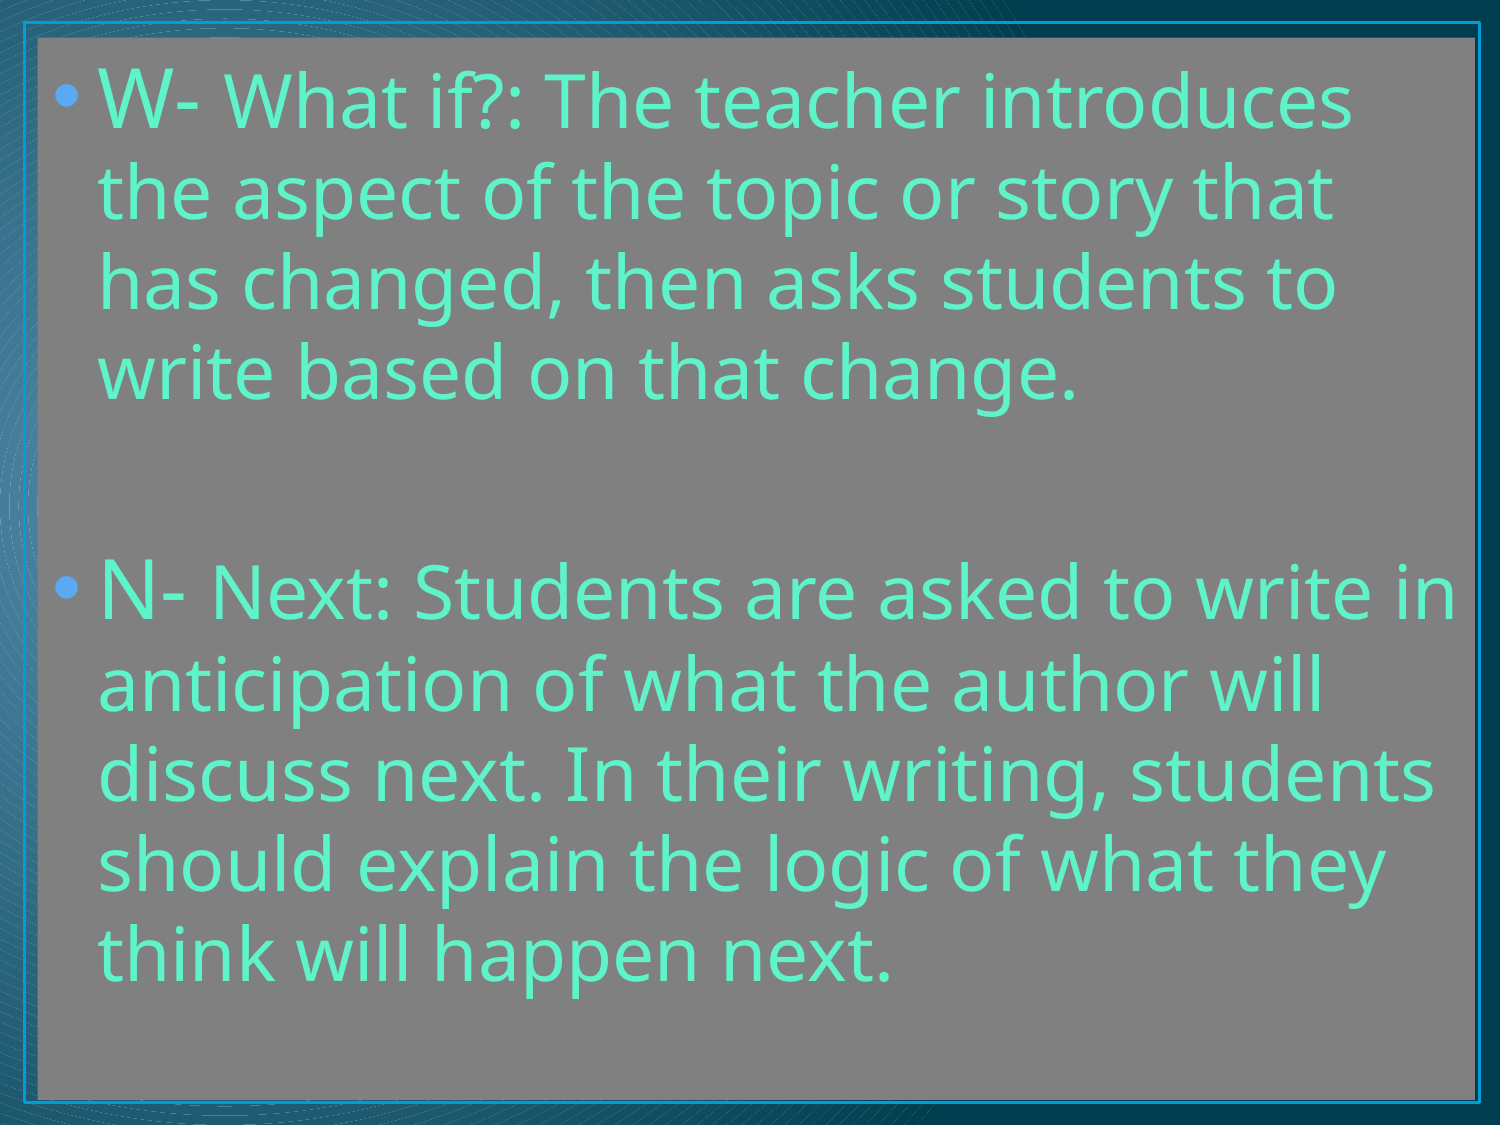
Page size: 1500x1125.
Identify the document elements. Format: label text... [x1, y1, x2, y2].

list W- What if?: The teacher introduces the aspect of the topic or story that has changed, then asks students to write based on that change. N- Next: Students are asked to write in anticipation of what the author will discuss next. In their writing, students should explain the logic of what they think will happen next. [37, 37, 1475, 1100]
